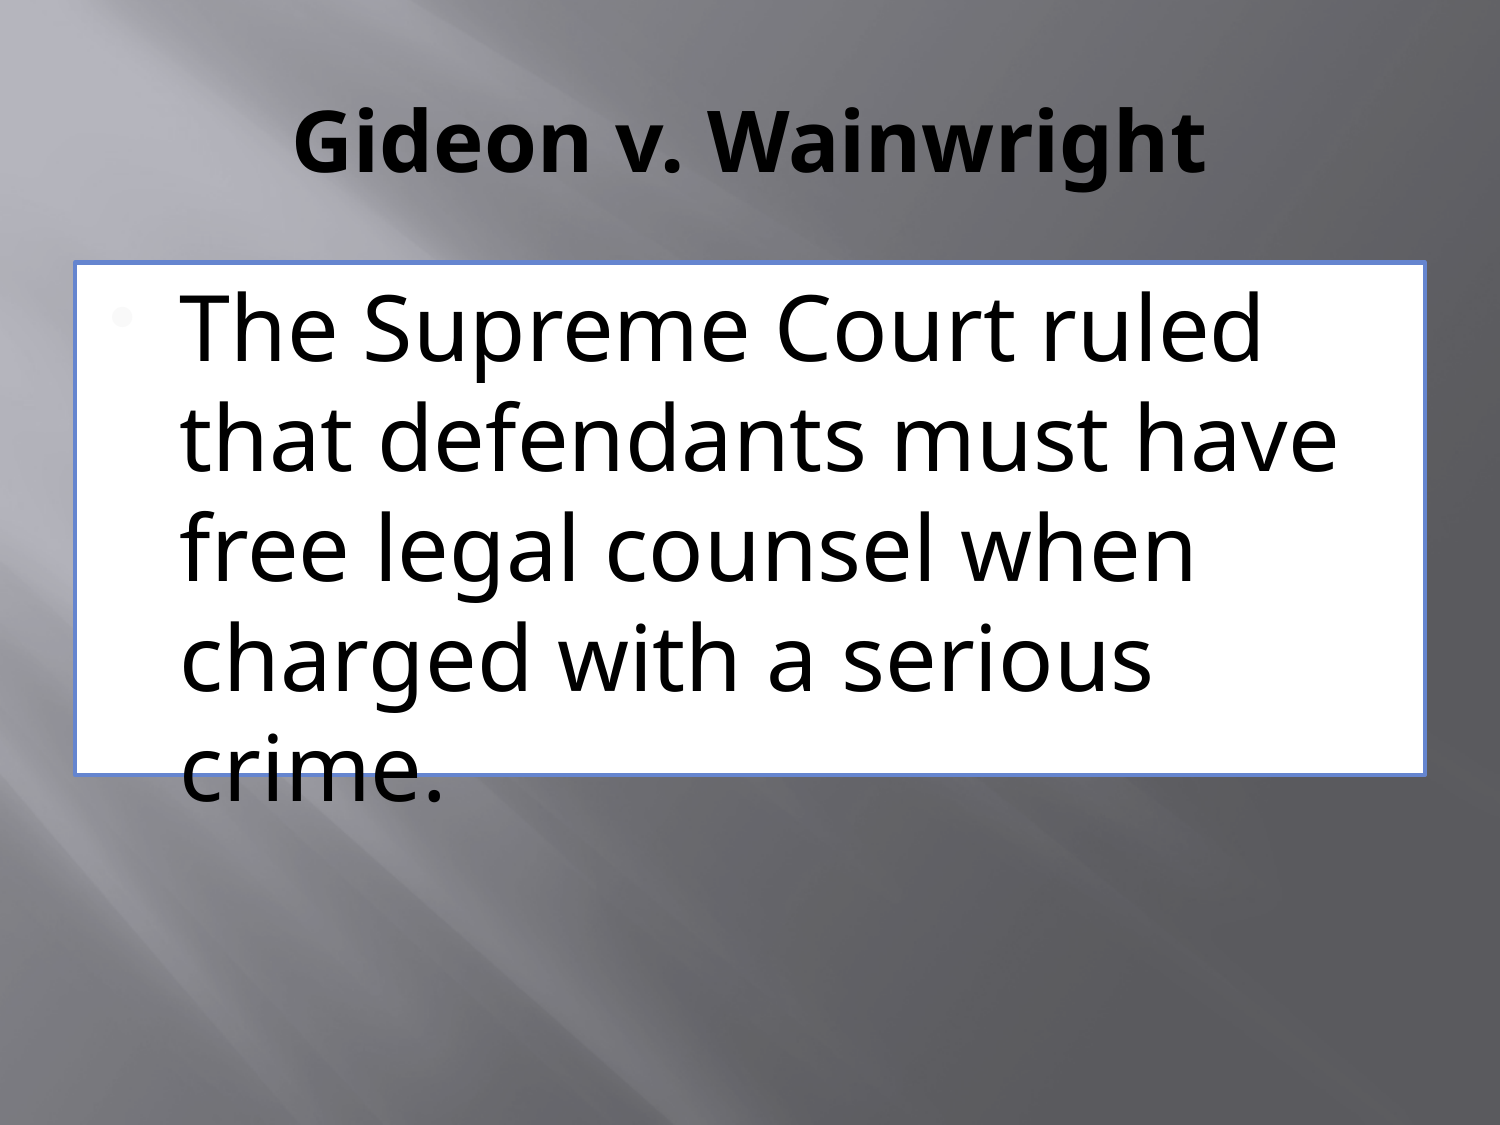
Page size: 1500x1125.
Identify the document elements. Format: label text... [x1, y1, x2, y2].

title Gideon v. Wainwright [75, 45, 1425, 233]
list The Supreme Court ruled that defendants must have free legal counsel when charged with a serious crime. [73, 260, 1427, 777]
